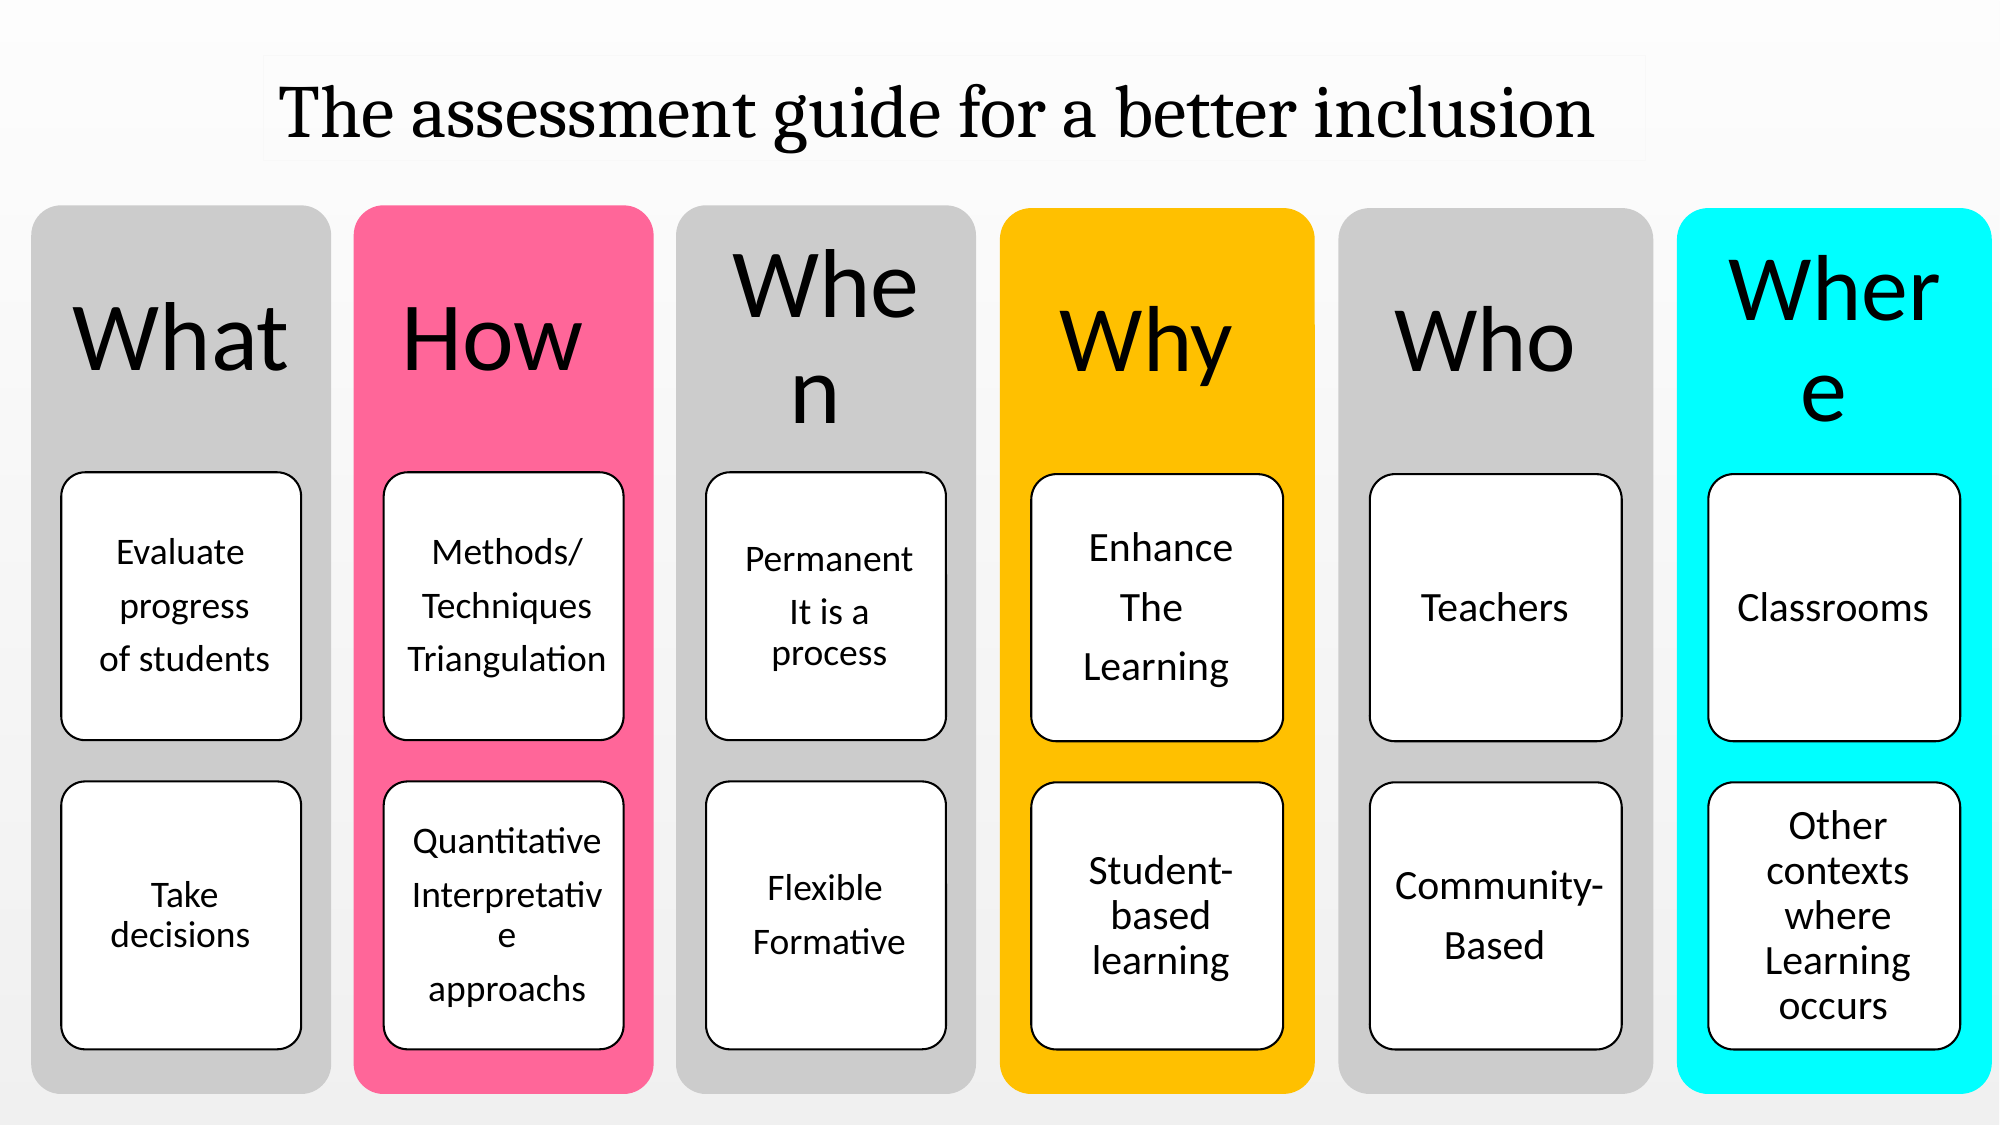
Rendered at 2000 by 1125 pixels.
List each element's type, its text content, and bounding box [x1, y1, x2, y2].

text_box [31, 205, 977, 1094]
text_box The assessment guide for a better inclusion [263, 55, 1646, 161]
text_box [999, 208, 1992, 1094]
